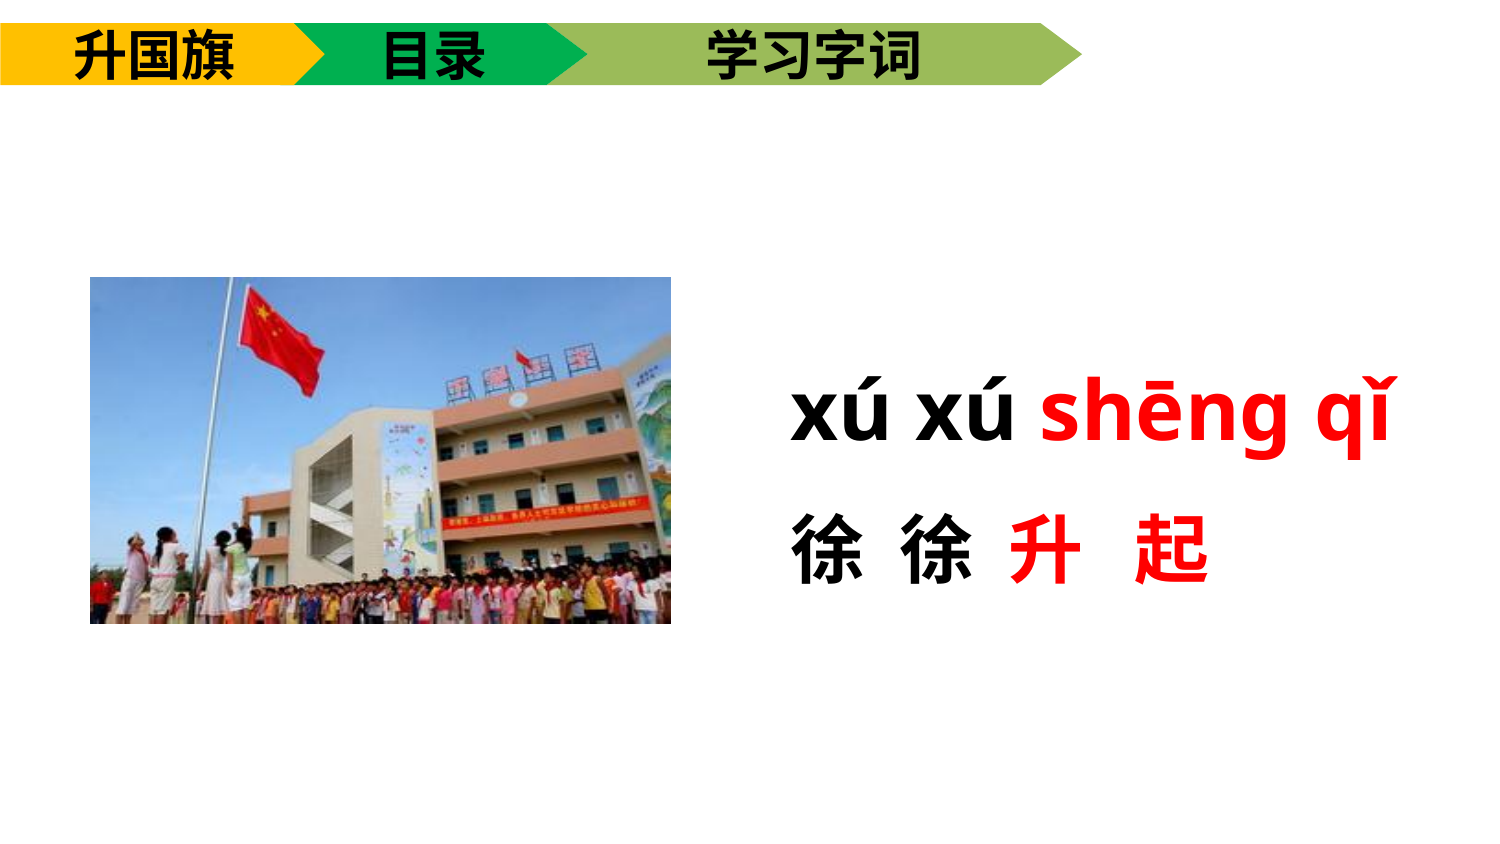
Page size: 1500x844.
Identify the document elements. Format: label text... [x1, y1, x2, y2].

text_box 学习字词 [547, 23, 1083, 86]
picture [90, 276, 671, 624]
text_box 目录 [294, 23, 588, 86]
text_box xú xú shēng qǐ 徐 徐 升 起 [776, 299, 1469, 600]
text_box 升国旗 [0, 23, 325, 86]
